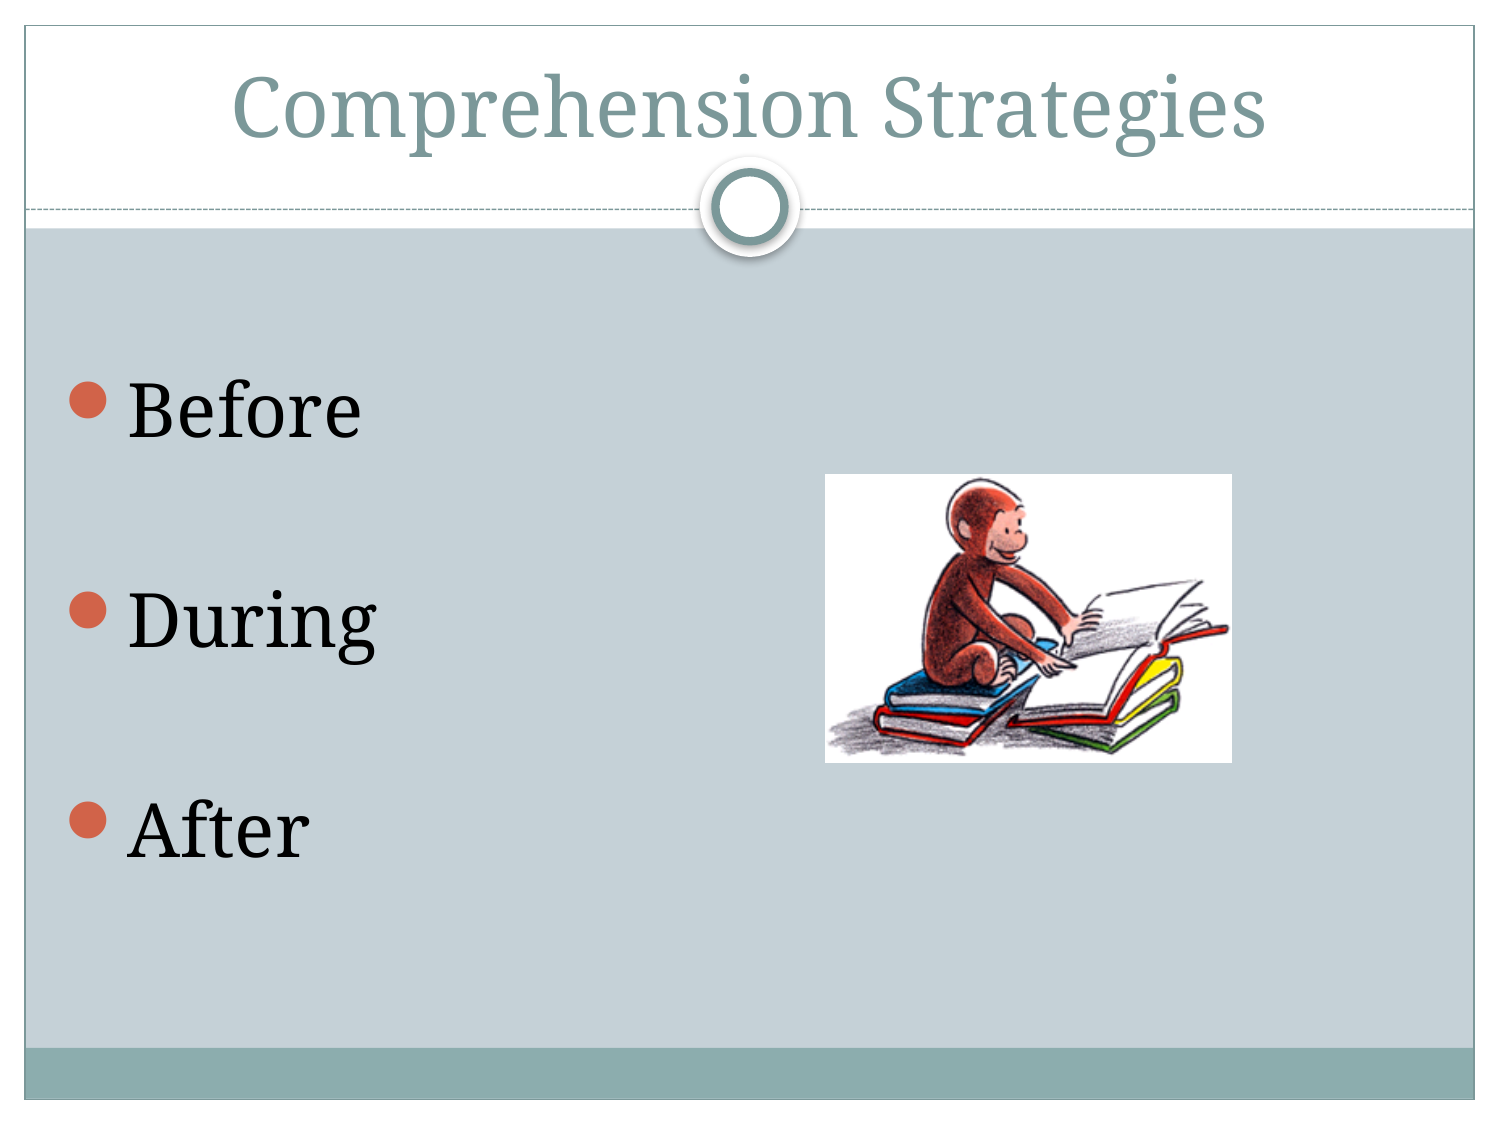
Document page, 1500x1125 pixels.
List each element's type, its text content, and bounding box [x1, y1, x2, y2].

title Comprehension Strategies [49, 37, 1450, 162]
list Before During After [49, 250, 1445, 1001]
picture [824, 474, 1232, 763]
